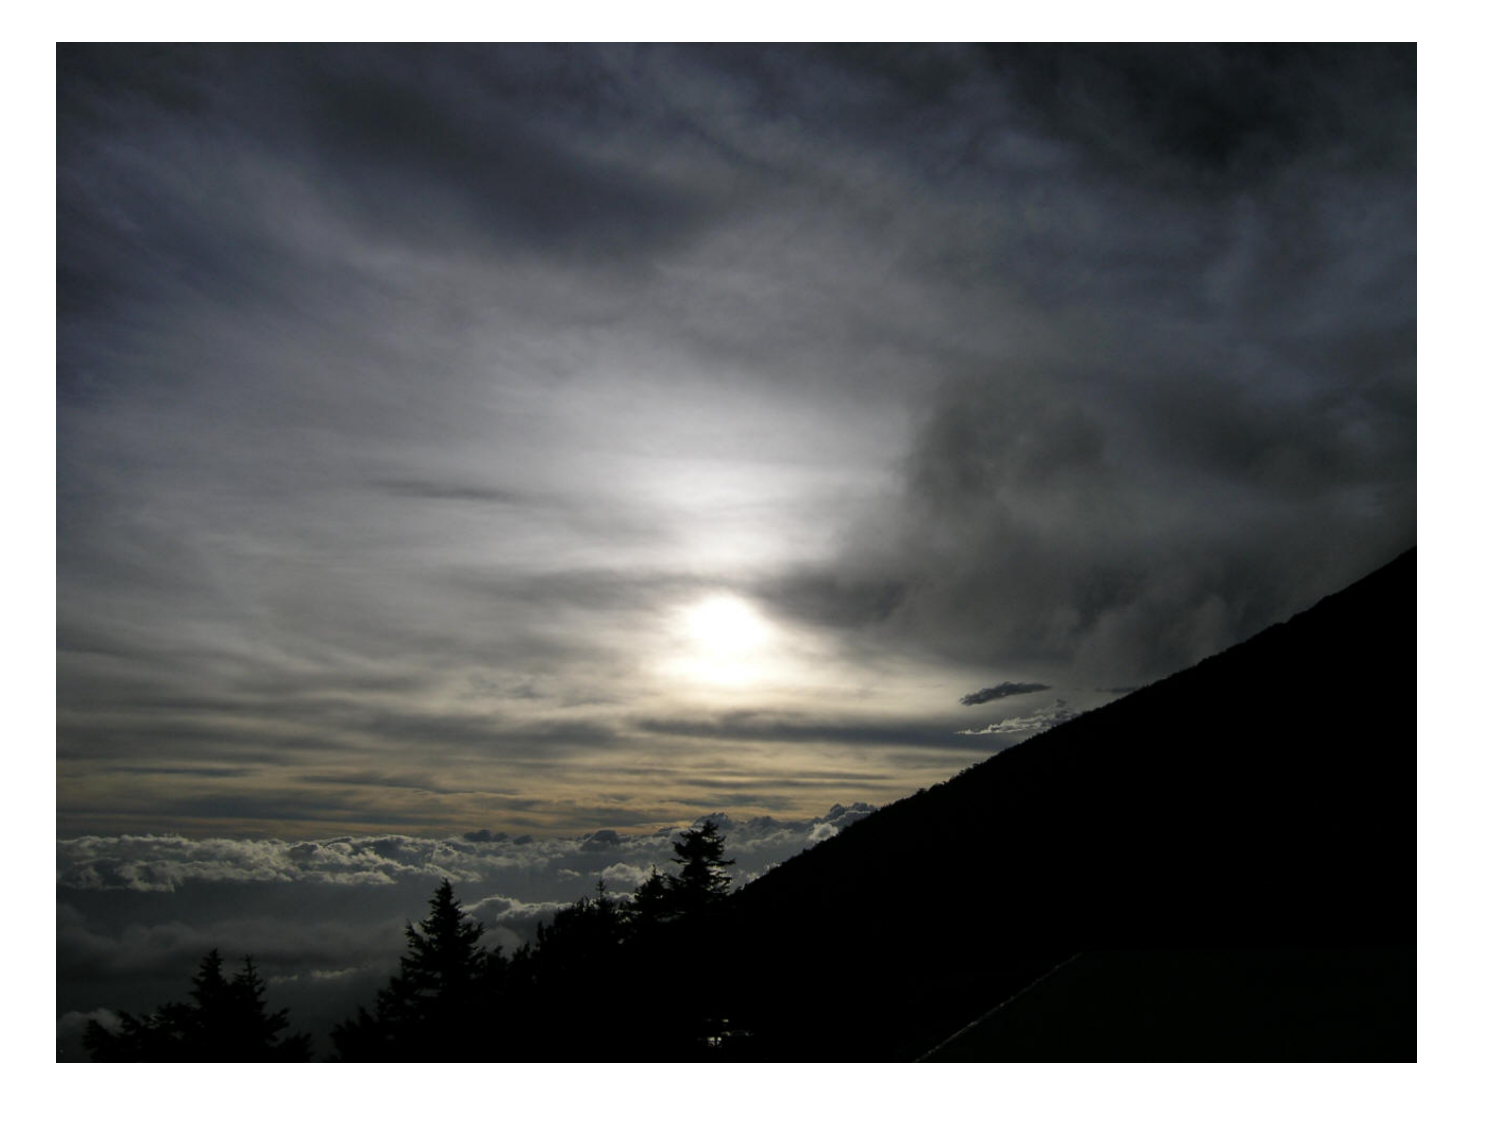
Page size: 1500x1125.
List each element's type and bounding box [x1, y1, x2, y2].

picture [56, 42, 1417, 1063]
